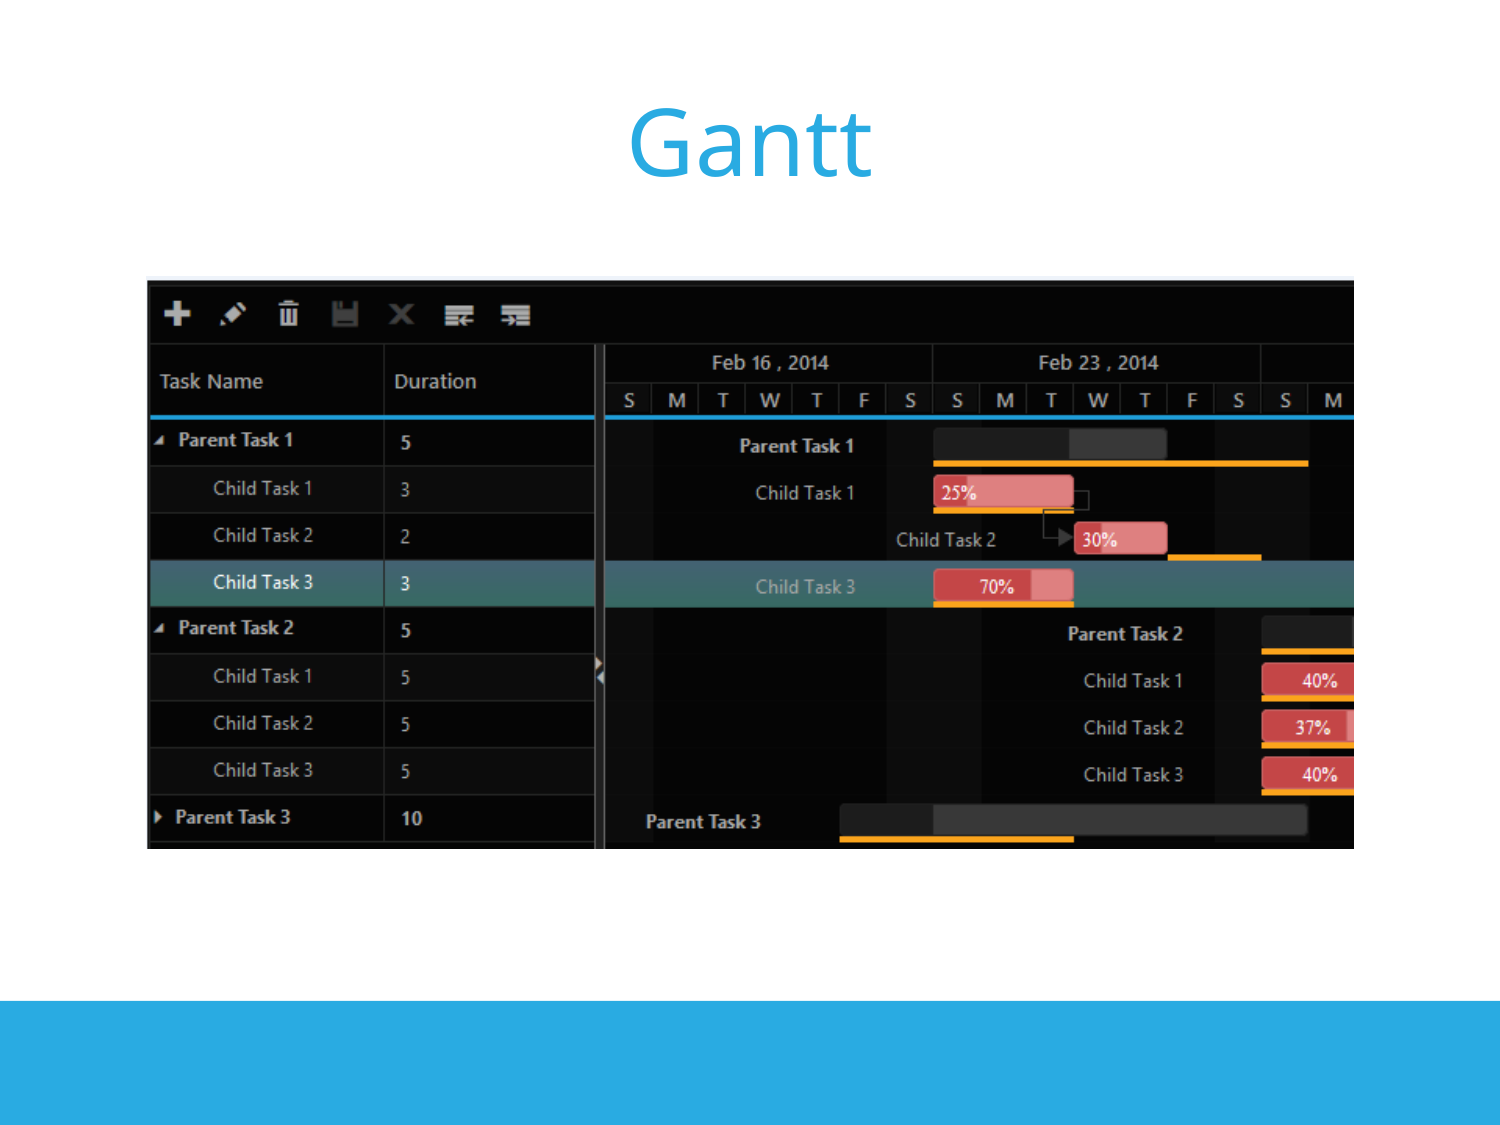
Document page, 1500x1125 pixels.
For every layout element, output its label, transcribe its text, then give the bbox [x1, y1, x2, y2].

title Gantt [75, 45, 1425, 233]
picture [145, 276, 1355, 849]
text_box [0, 999, 1500, 1125]
